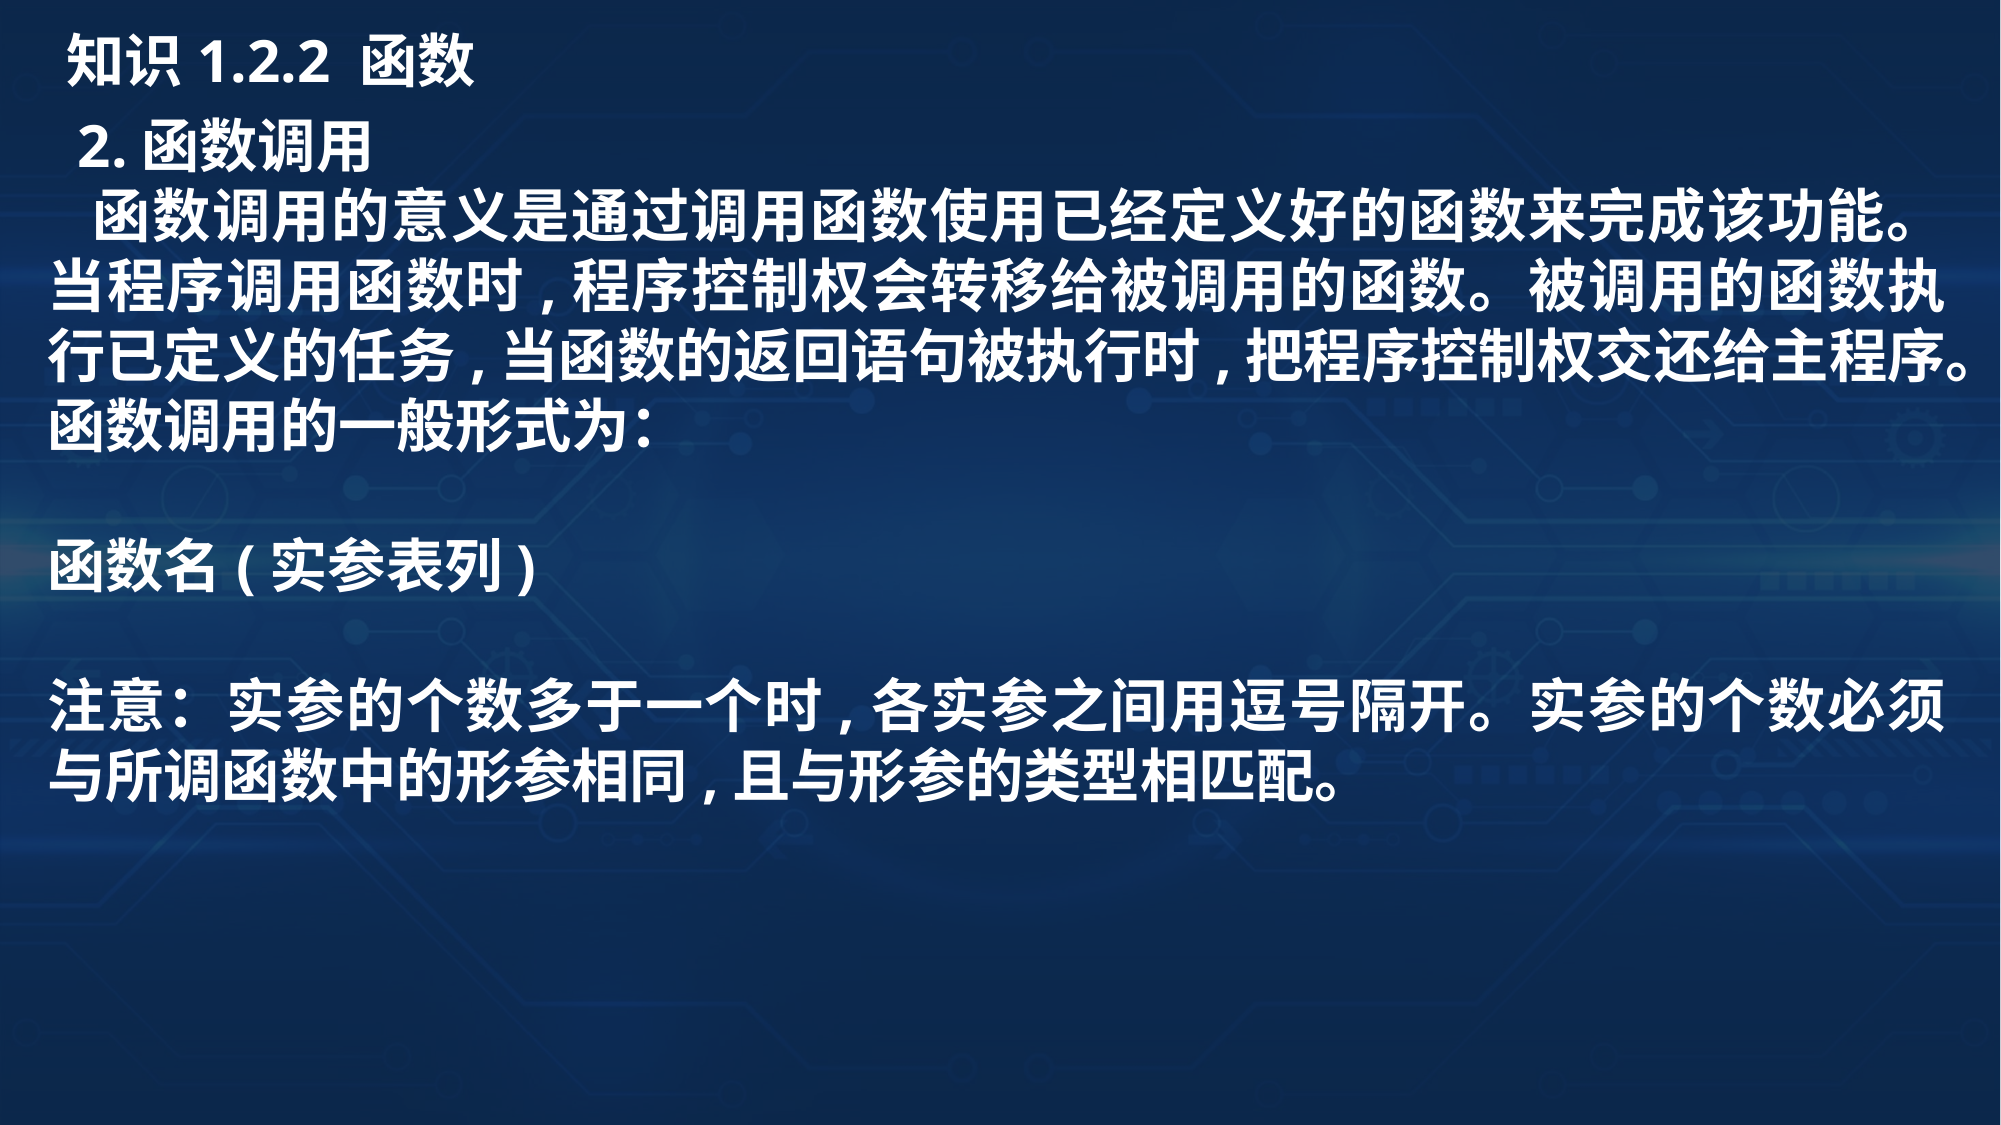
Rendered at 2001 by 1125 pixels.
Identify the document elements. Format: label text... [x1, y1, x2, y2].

text_box 2.函数调用 函数调用的意义是通过调用函数使用已经定义好的函数来完成该功能。当程序调用函数时,程序控制权会转移给被调用的函数。被调用的函数执行已定义的任务,当函数的返回语句被执行时,把程序控制权交还给主程序。 函数调用的一般形式为： 函数名(实参表列) 注意：实参的个数多于一个时,各实参之间用逗号隔开。实参的个数必须与所调函数中的形参相同,且与形参的类型相匹配。 [32, 102, 1961, 817]
text_box 知识1.2.2 函数 [52, 16, 886, 102]
